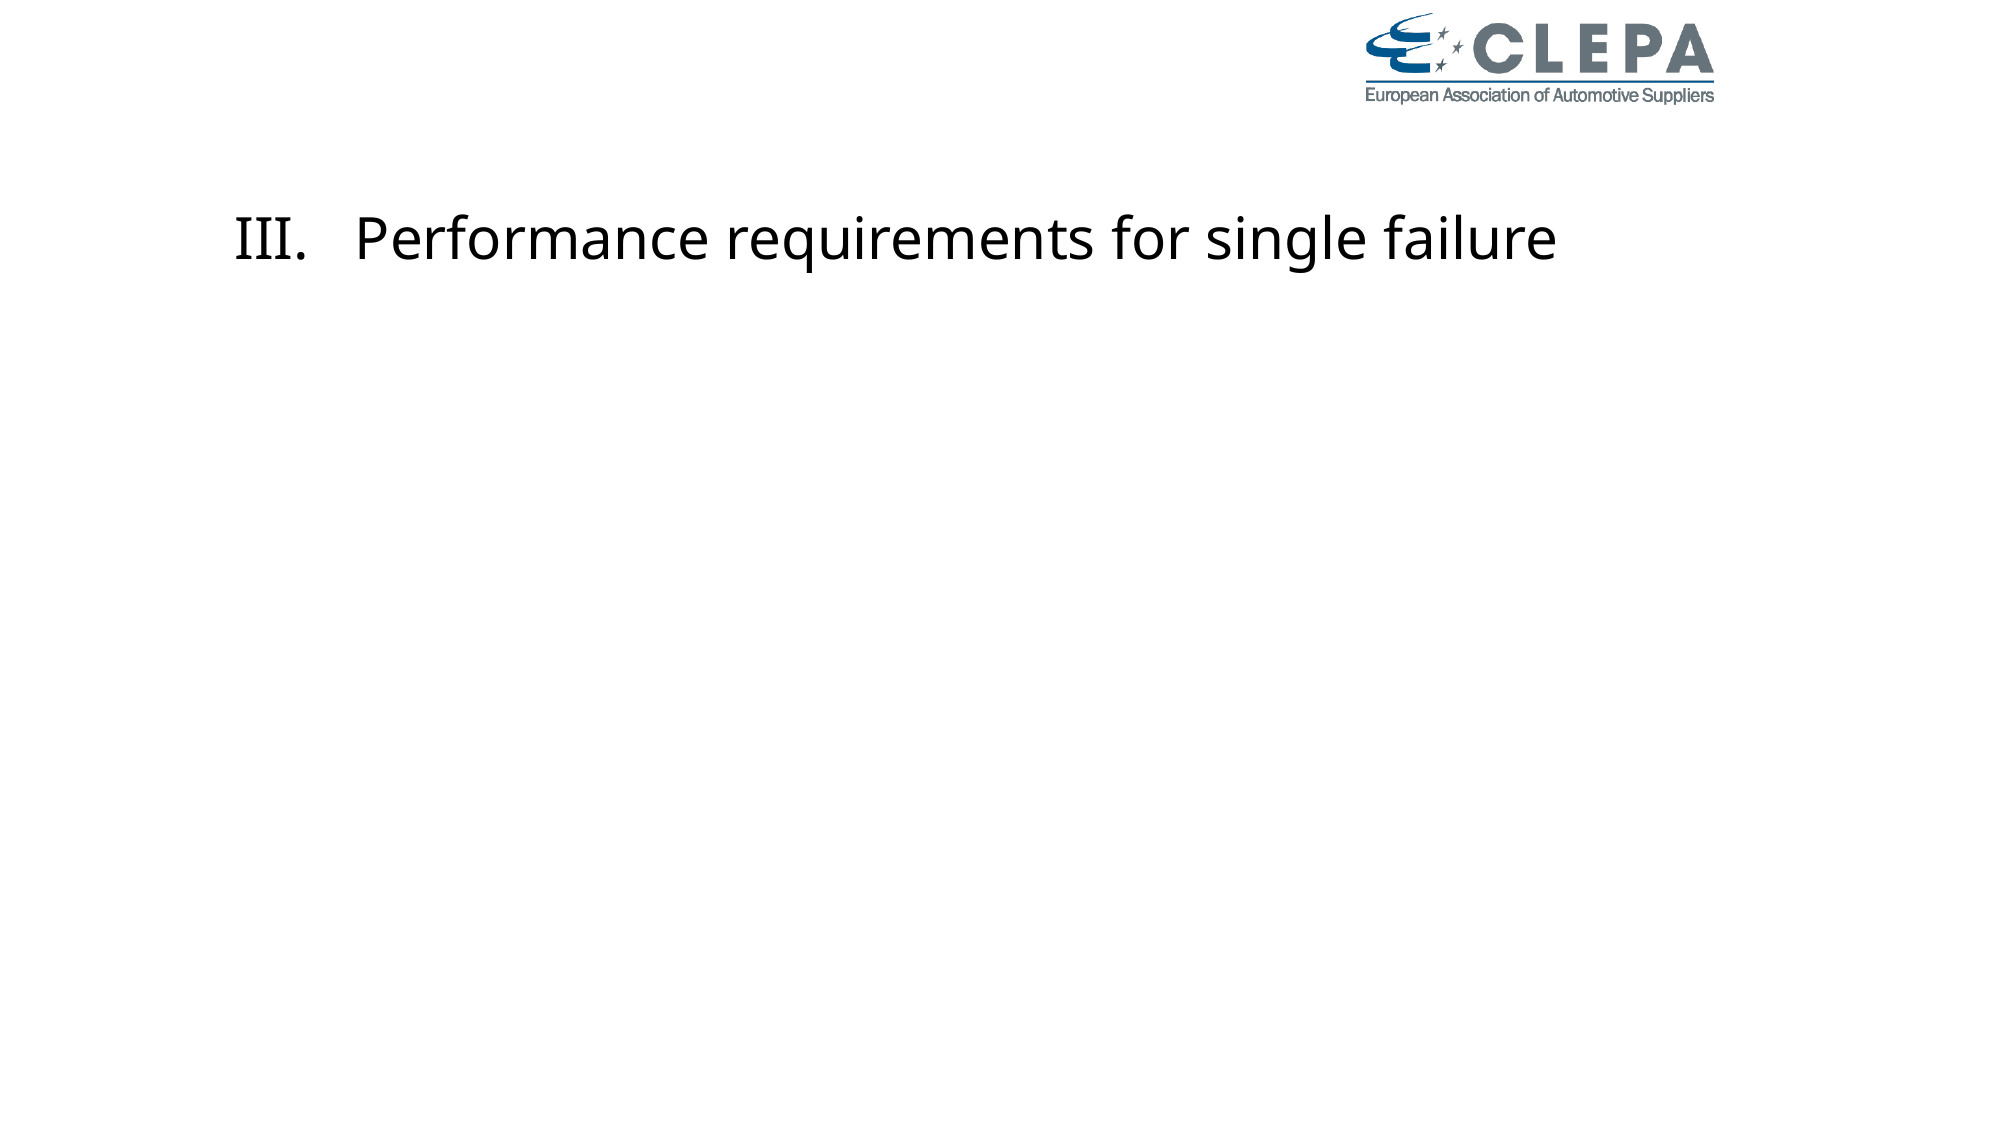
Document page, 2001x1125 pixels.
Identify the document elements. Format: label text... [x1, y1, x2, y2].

picture [1366, 13, 1714, 105]
text_box III. Performance requirements for single failure [219, 193, 1833, 379]
